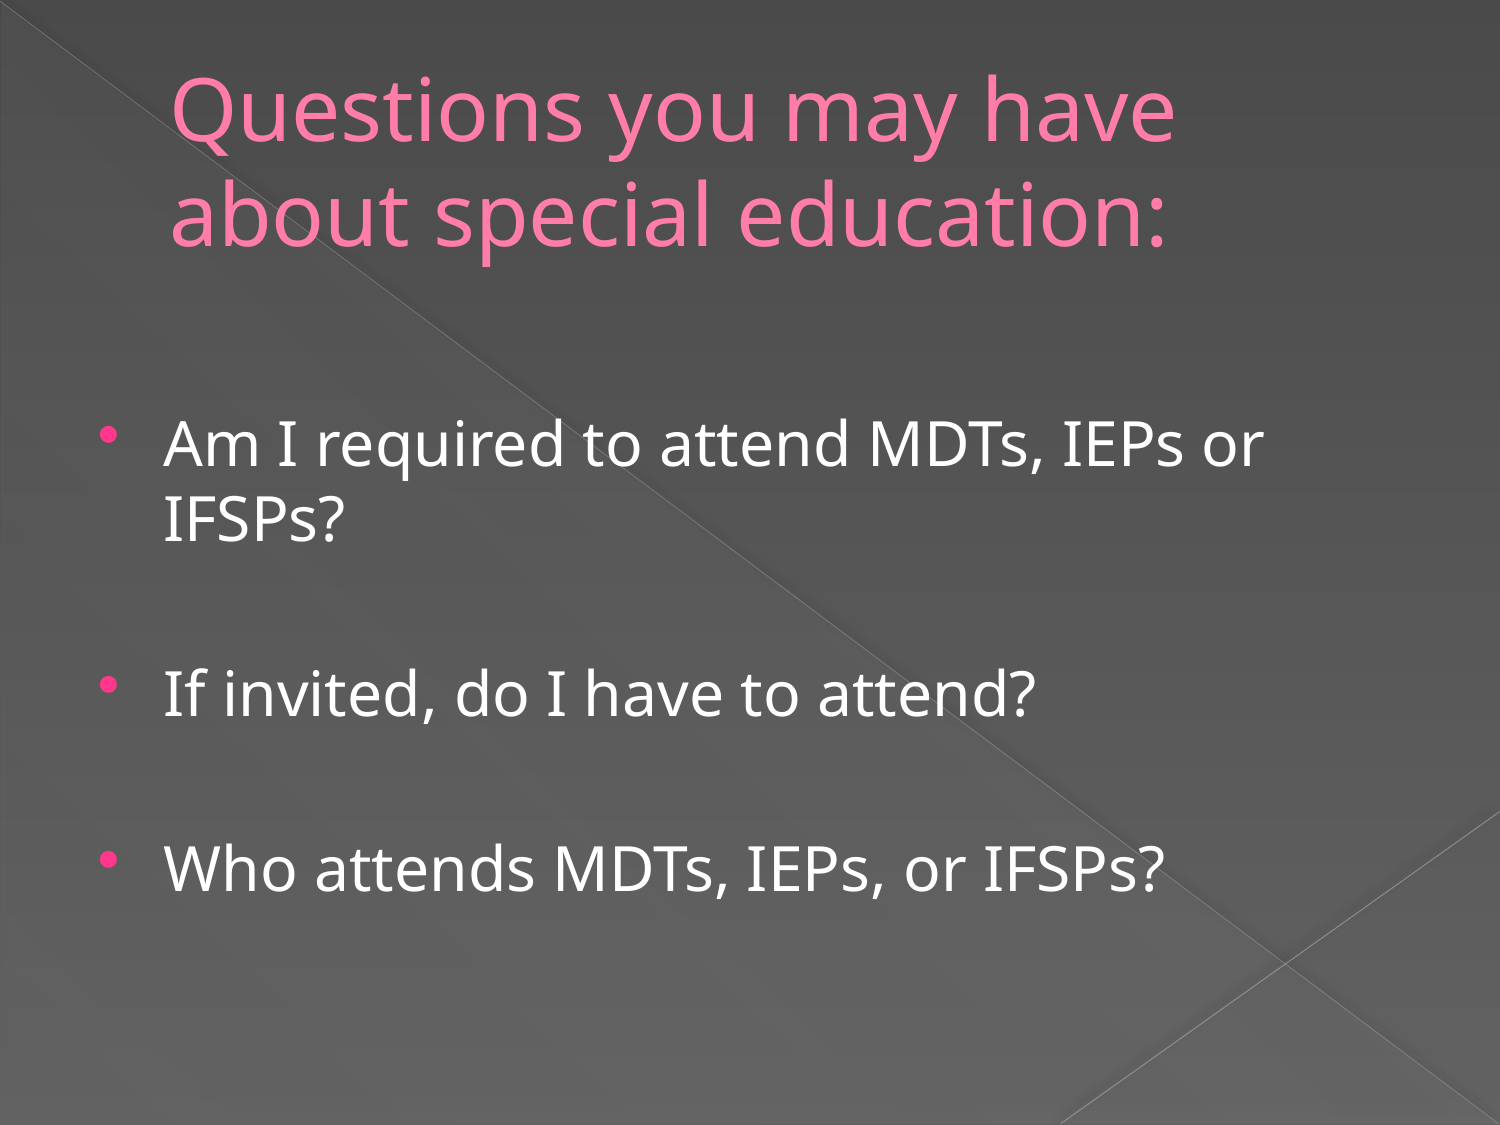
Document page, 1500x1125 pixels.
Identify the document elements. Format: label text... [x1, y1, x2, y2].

list Am I required to attend MDTs, IEPs or IFSPs? If invited, do I have to attend? Who attends MDTs, IEPs, or IFSPs? [75, 308, 1425, 1059]
title Questions you may have about special education: [75, 43, 1425, 274]
